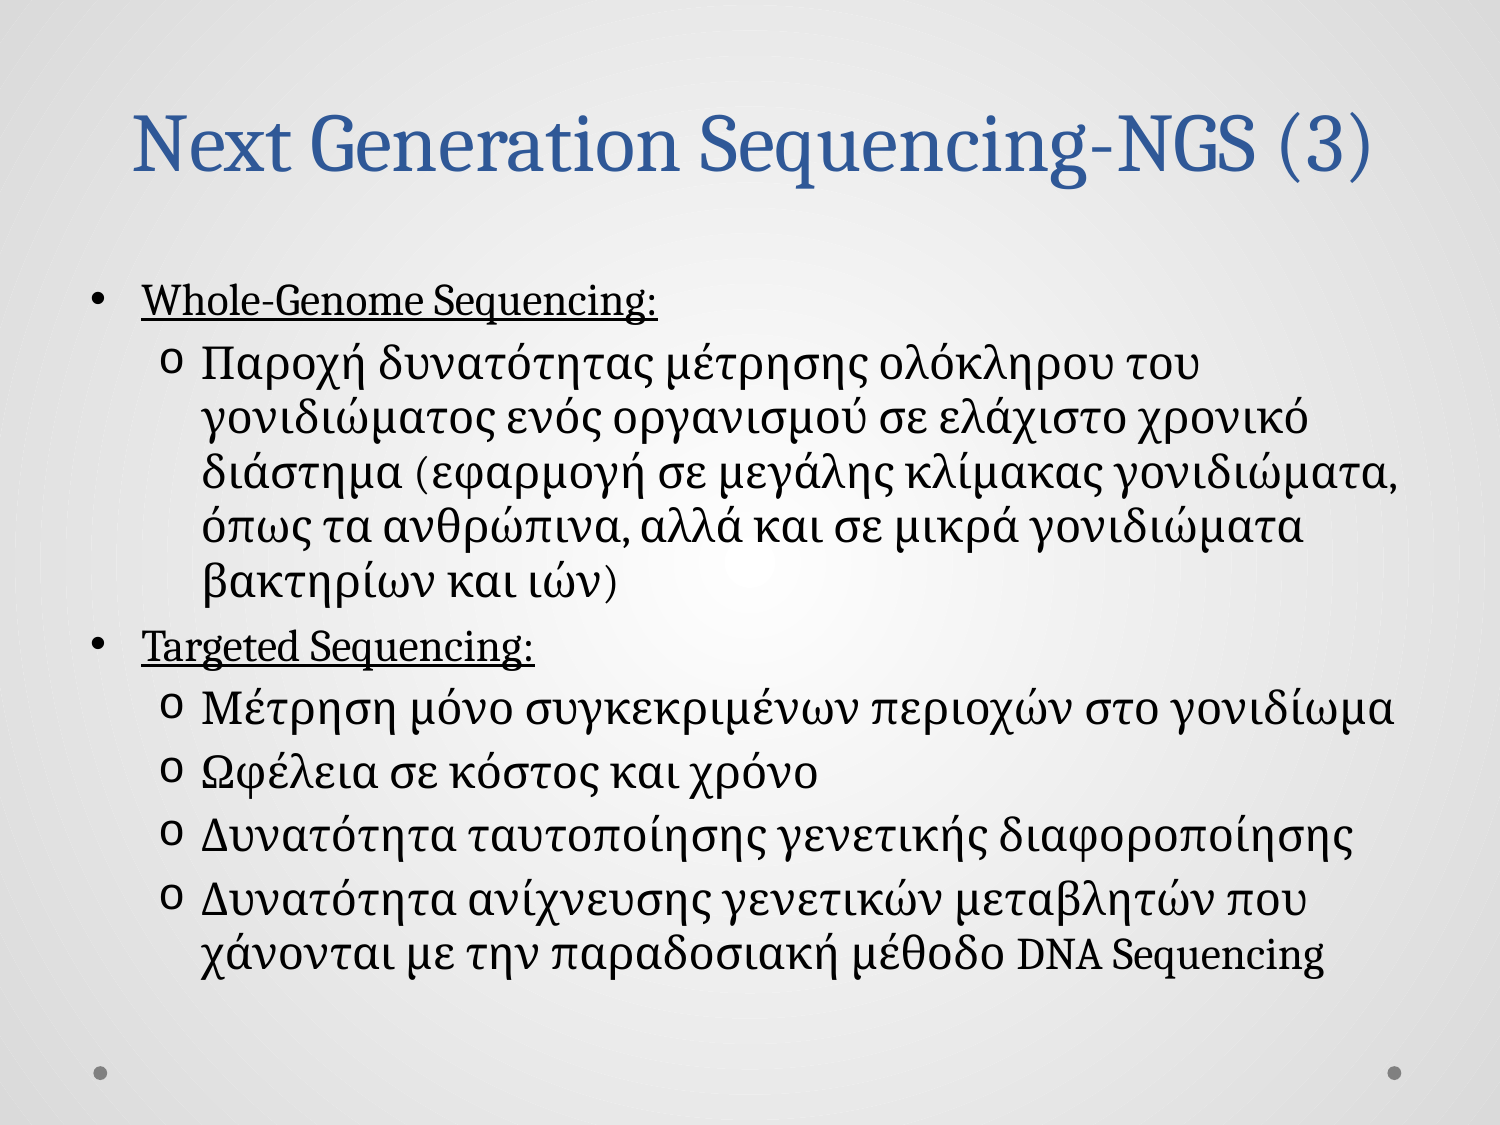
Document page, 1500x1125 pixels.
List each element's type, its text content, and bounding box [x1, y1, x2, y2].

title Next Generation Sequencing-NGS (3) [56, 0, 1452, 196]
list Whole-Genome Sequencing: Παροχή δυνατότητας μέτρησης ολόκληρου του γονιδιώματος ενός οργανισμού σε ελάχιστο χρονικό διάστημα (εφαρμογή σε μεγάλης κλίμακας γονιδιώματα, όπως τα ανθρώπινα, αλλά και σε μικρά γονιδιώματα βακτηρίων και ιών) Targeted Sequencing: Μέτρηση μόνο συγκεκριμένων περιοχών στο γονιδίωμα Ωφέλεια σε κόστος και χρόνο Δυνατότητα ταυτοποίησης γενετικής διαφοροποίησης Δυνατότητα ανίχνευσης γενετικών μεταβλητών που χάνονται με την παραδοσιακή μέθοδο DNA Sequencing [75, 262, 1425, 1005]
